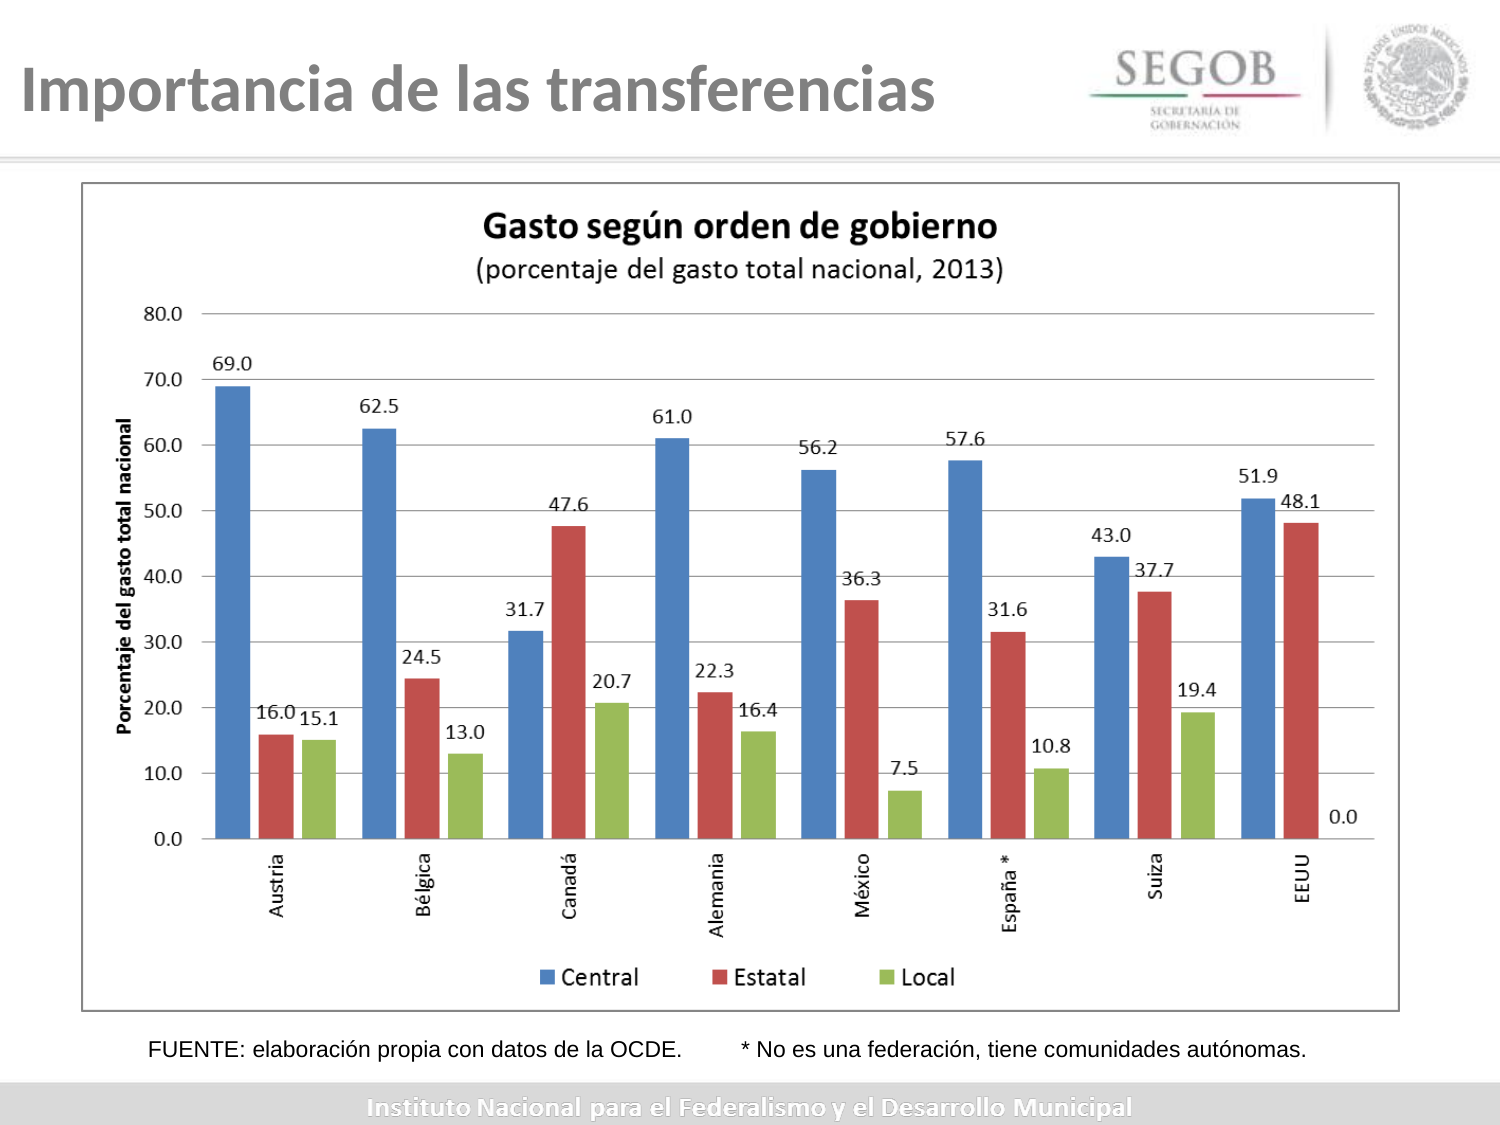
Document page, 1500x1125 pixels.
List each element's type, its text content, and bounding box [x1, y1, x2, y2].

text_box FUENTE: elaboración propia con datos de la OCDE. * No es una federación, tiene comunidades autónomas. [133, 1027, 1323, 1070]
text_box Importancia de las transferencias [4, 52, 1081, 132]
picture [0, 0, 1500, 1125]
